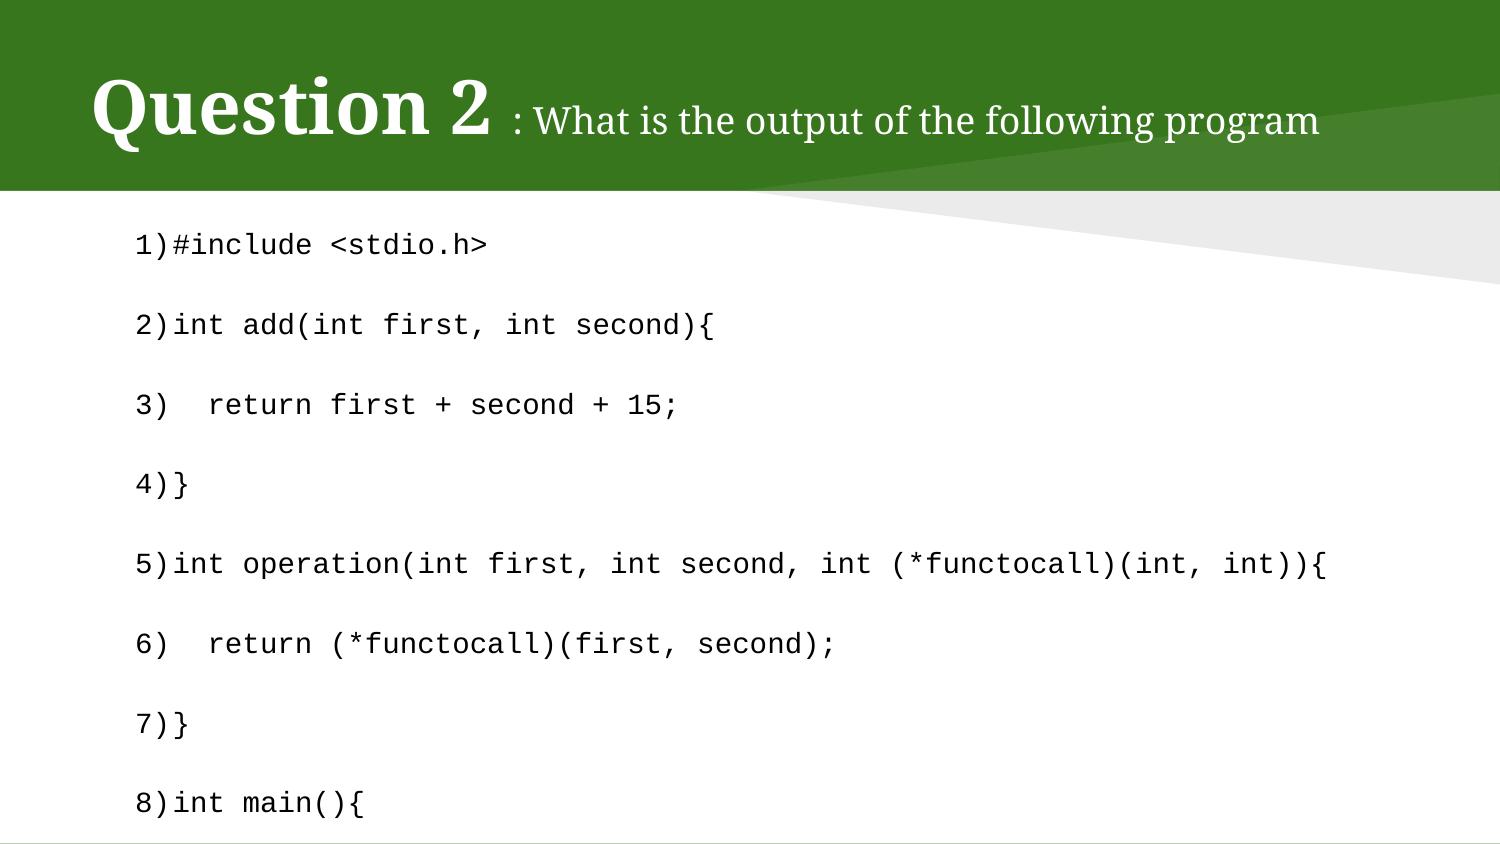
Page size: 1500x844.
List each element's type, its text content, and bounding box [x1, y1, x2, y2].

title Question 2 : What is the output of the following program [75, 33, 1453, 175]
text_box #include <stdio.h> int add(int first, int second){ return first + second + 15; } int operation(int first, int second, int (*functocall)(int, int)){ return (*functocall)(first, second); } int main(){ int a; int (*plus)(int, int) = add; a = operation(15, 10, plus); printf(“%d”, a); return 0; } [82, 205, 1397, 811]
